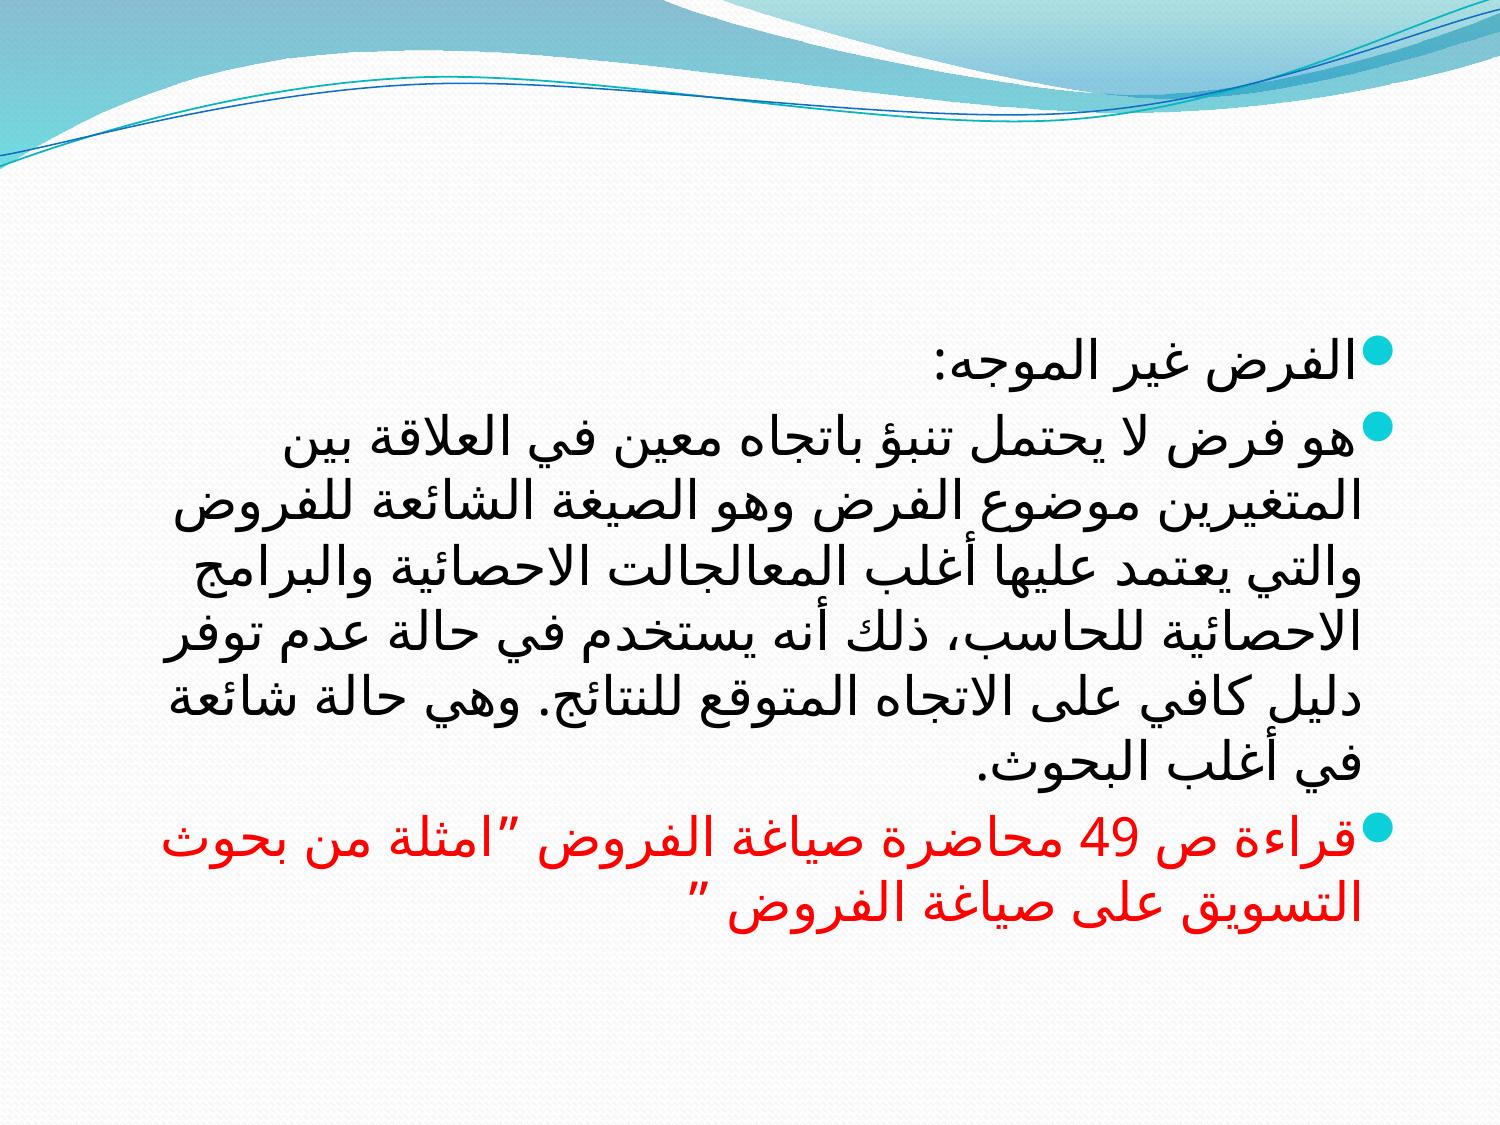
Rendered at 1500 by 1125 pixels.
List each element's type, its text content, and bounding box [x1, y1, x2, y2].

list الفرض غير الموجه: هو فرض لا يحتمل تنبؤ باتجاه معين في العلاقة بين المتغيرين موضوع الفرض وهو الصيغة الشائعة للفروض والتي يعتمد عليها أغلب المعالجالت الاحصائية والبرامج الاحصائية للحاسب، ذلك أنه يستخدم في حالة عدم توفر دليل كافي على الاتجاه المتوقع للنتائج. وهي حالة شائعة في أغلب البحوث. قراءة ص 49 محاضرة صياغة الفروض ”امثلة من بحوث التسويق على صياغة الفروض ” [75, 317, 1425, 1038]
title [75, 115, 1425, 303]
